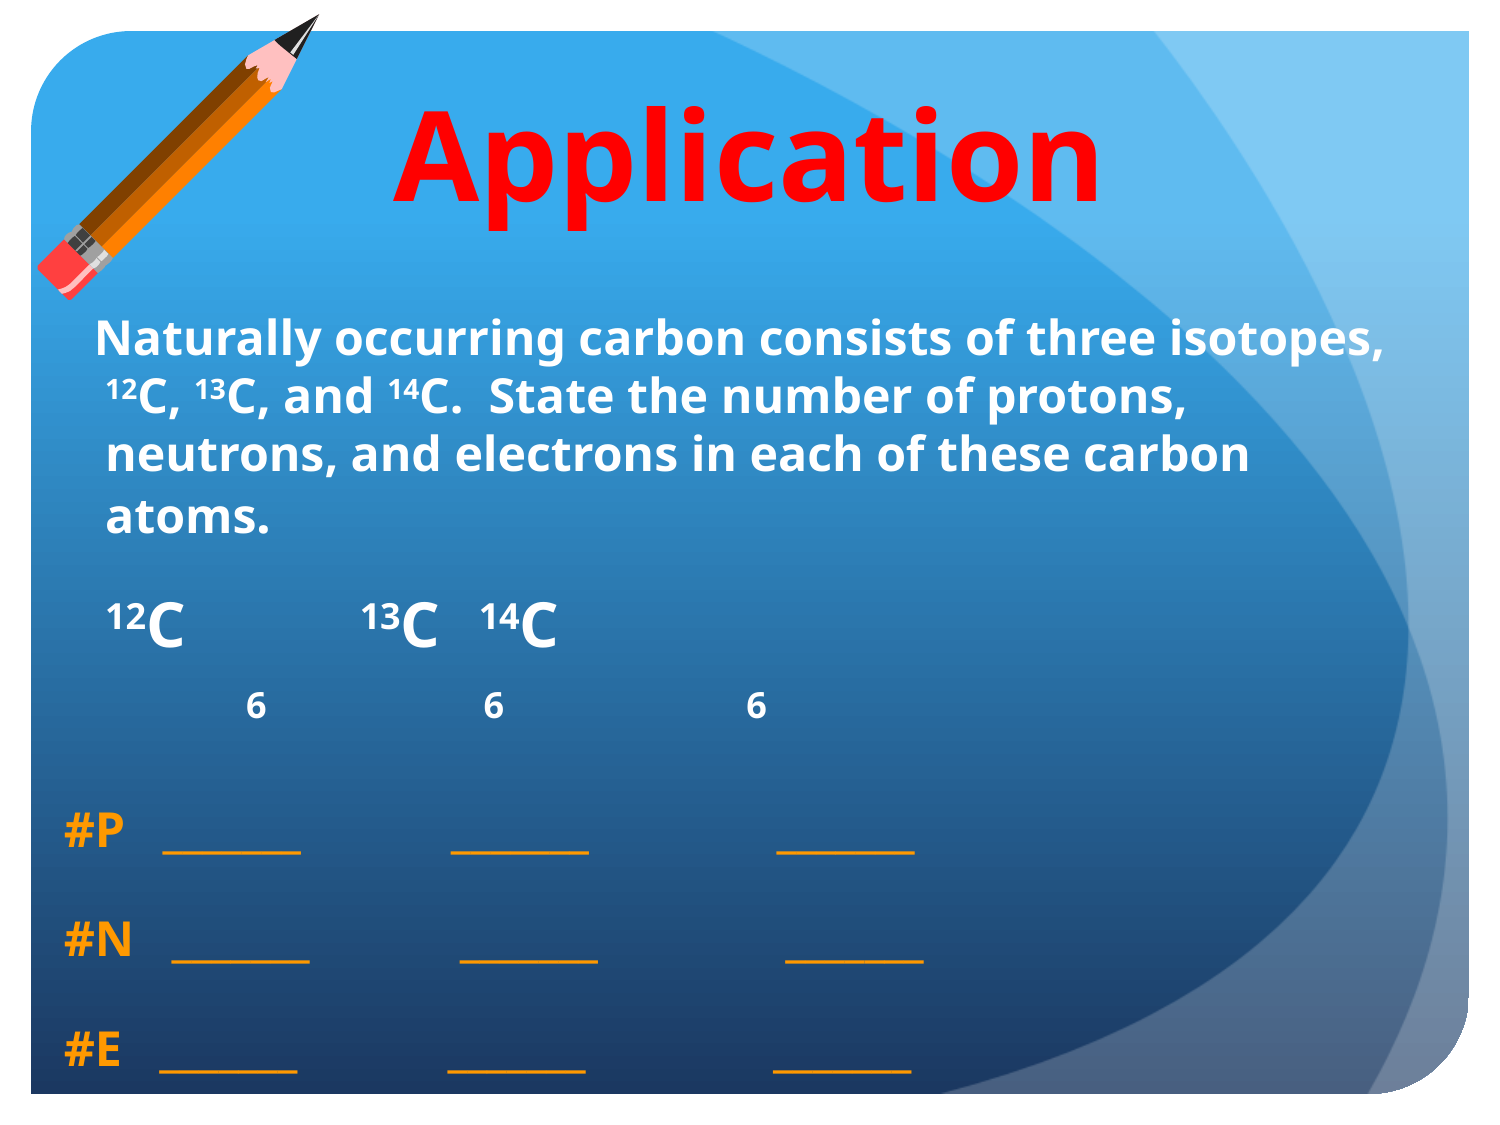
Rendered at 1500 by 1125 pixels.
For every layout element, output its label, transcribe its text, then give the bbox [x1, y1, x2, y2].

title Application [320, 62, 1372, 234]
picture [24, 30, 1473, 1094]
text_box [37, 13, 320, 301]
list Naturally occurring carbon consists of three isotopes, 12C, 13C, and 14C. State the number of protons, neutrons, and electrons in each of these carbon atoms. 12C 13C 14C 6 6 6 #P _______ _______ _______ #N _______ _______ _______ #E _______ _______ _______ [48, 299, 1445, 1086]
